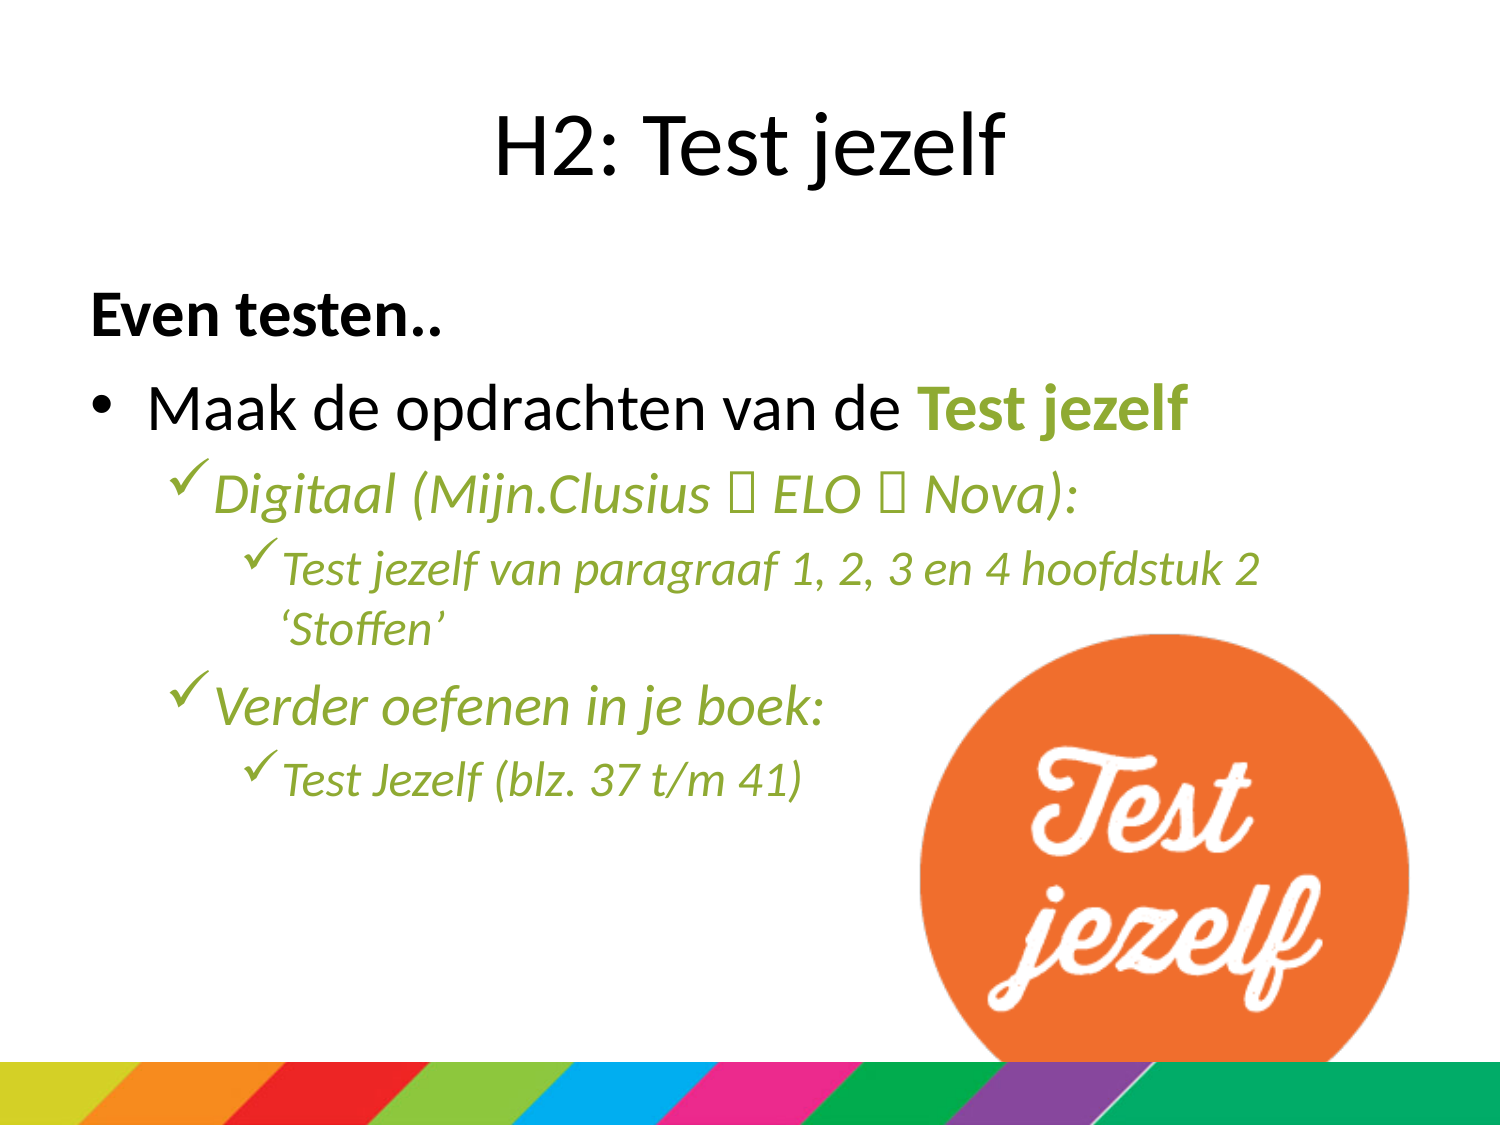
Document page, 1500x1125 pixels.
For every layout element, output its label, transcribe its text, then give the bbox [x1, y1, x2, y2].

title H2: Test jezelf [75, 45, 1425, 233]
picture [656, 597, 1500, 1125]
list Even testen.. Maak de opdrachten van de Test jezelf Digitaal (Mijn.Clusius  ELO  Nova): Test jezelf van paragraaf 1, 2, 3 en 4 hoofdstuk 2 ‘Stoffen’ Verder oefenen in je boek: Test Jezelf (blz. 37 t/m 41) [75, 262, 1425, 1005]
picture [0, 1062, 574, 1125]
